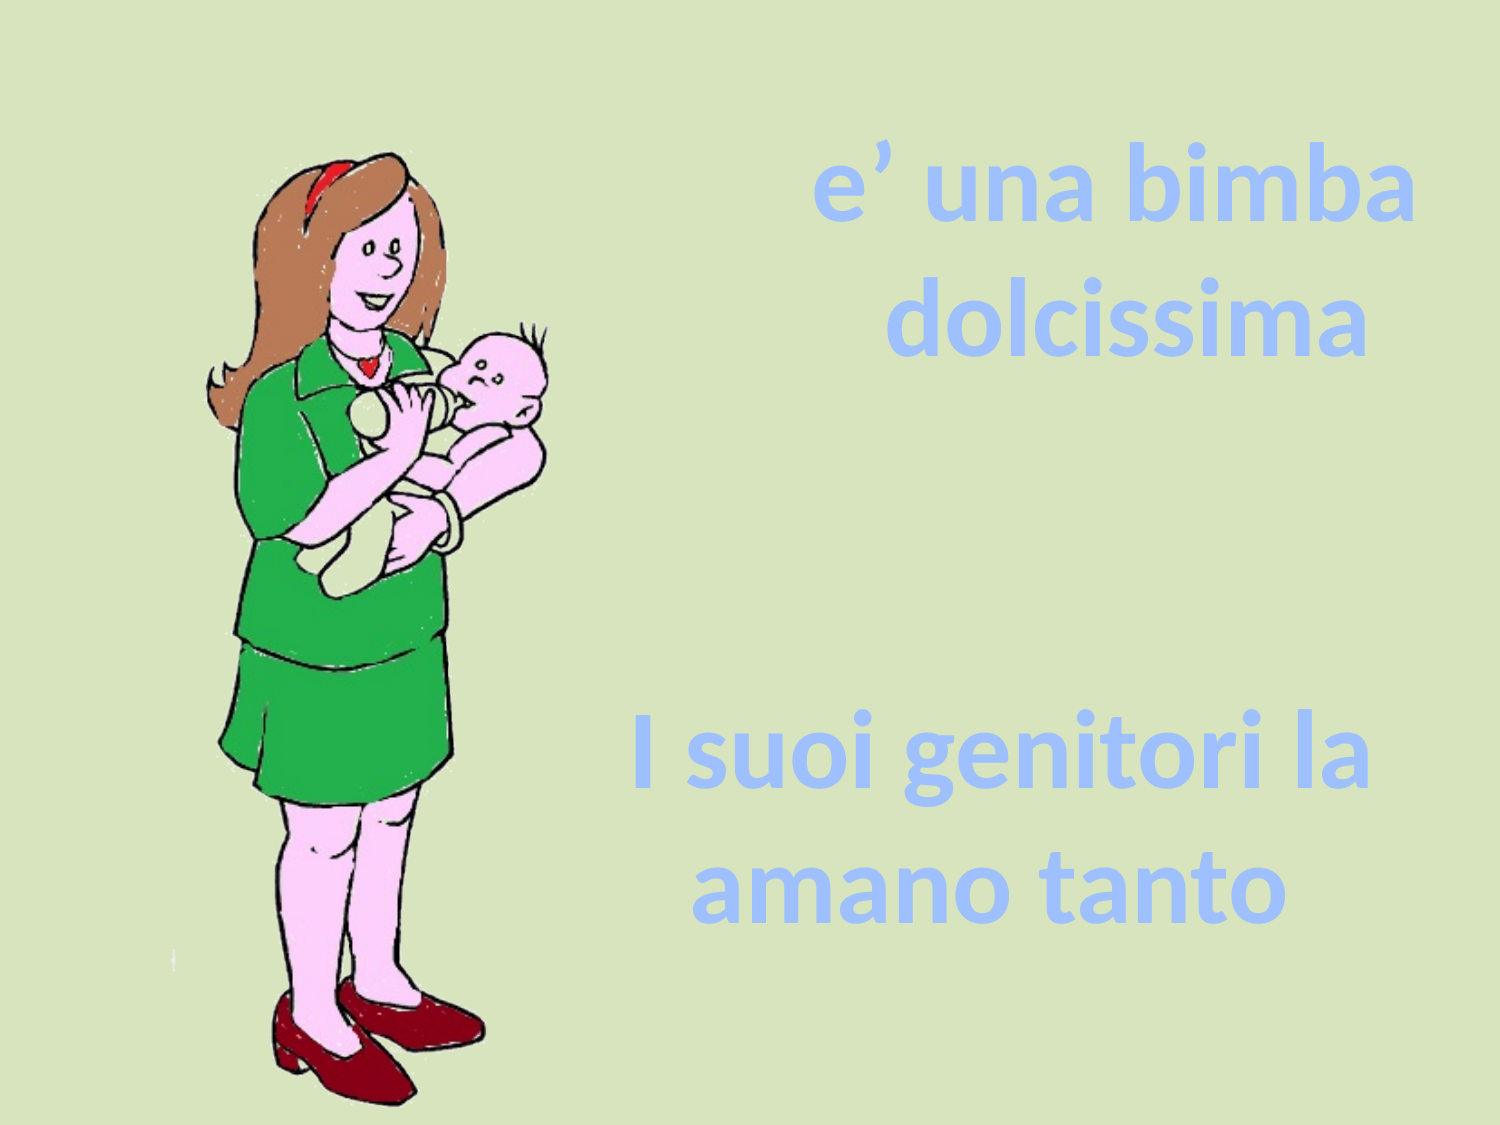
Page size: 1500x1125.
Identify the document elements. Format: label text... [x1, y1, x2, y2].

text_box e’ una bimba dolcissima [796, 101, 1435, 522]
picture [0, 134, 765, 1122]
text_box I suoi genitori la amano tanto [769, 668, 1449, 954]
